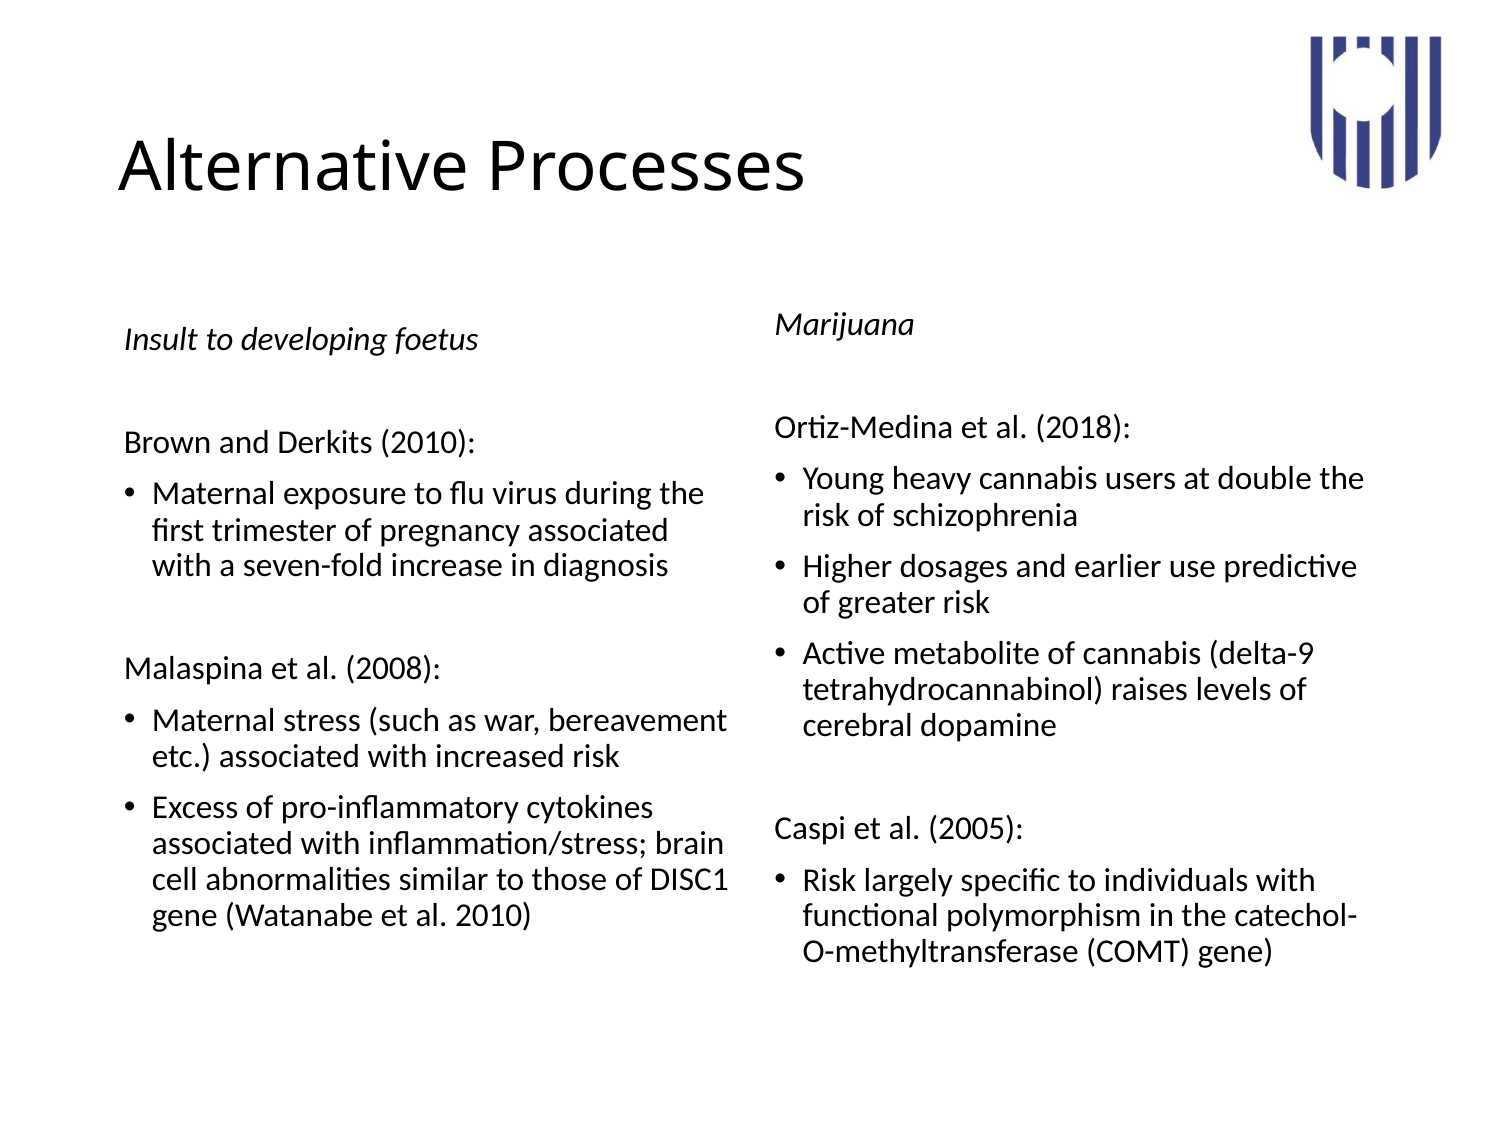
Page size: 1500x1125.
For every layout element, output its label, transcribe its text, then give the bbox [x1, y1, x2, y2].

list Marijuana Ortiz-Medina et al. (2018): Young heavy cannabis users at double the risk of schizophrenia Higher dosages and earlier use predictive of greater risk Active metabolite of cannabis (delta-9 tetrahydrocannabinol) raises levels of cerebral dopamine Caspi et al. (2005): Risk largely specific to individuals with functional polymorphism in the catechol-O-methyltransferase (COMT) gene) [759, 299, 1397, 1014]
picture [1257, 0, 1496, 237]
title Alternative Processes [103, 59, 1397, 278]
list Insult to developing foetus Brown and Derkits (2010): Maternal exposure to flu virus during the first trimester of pregnancy associated with a seven-fold increase in diagnosis Malaspina et al. (2008): Maternal stress (such as war, bereavement etc.) associated with increased risk Excess of pro-inflammatory cytokines associated with inflammation/stress; brain cell abnormalities similar to those of DISC1 gene (Watanabe et al. 2010) [108, 314, 747, 1029]
